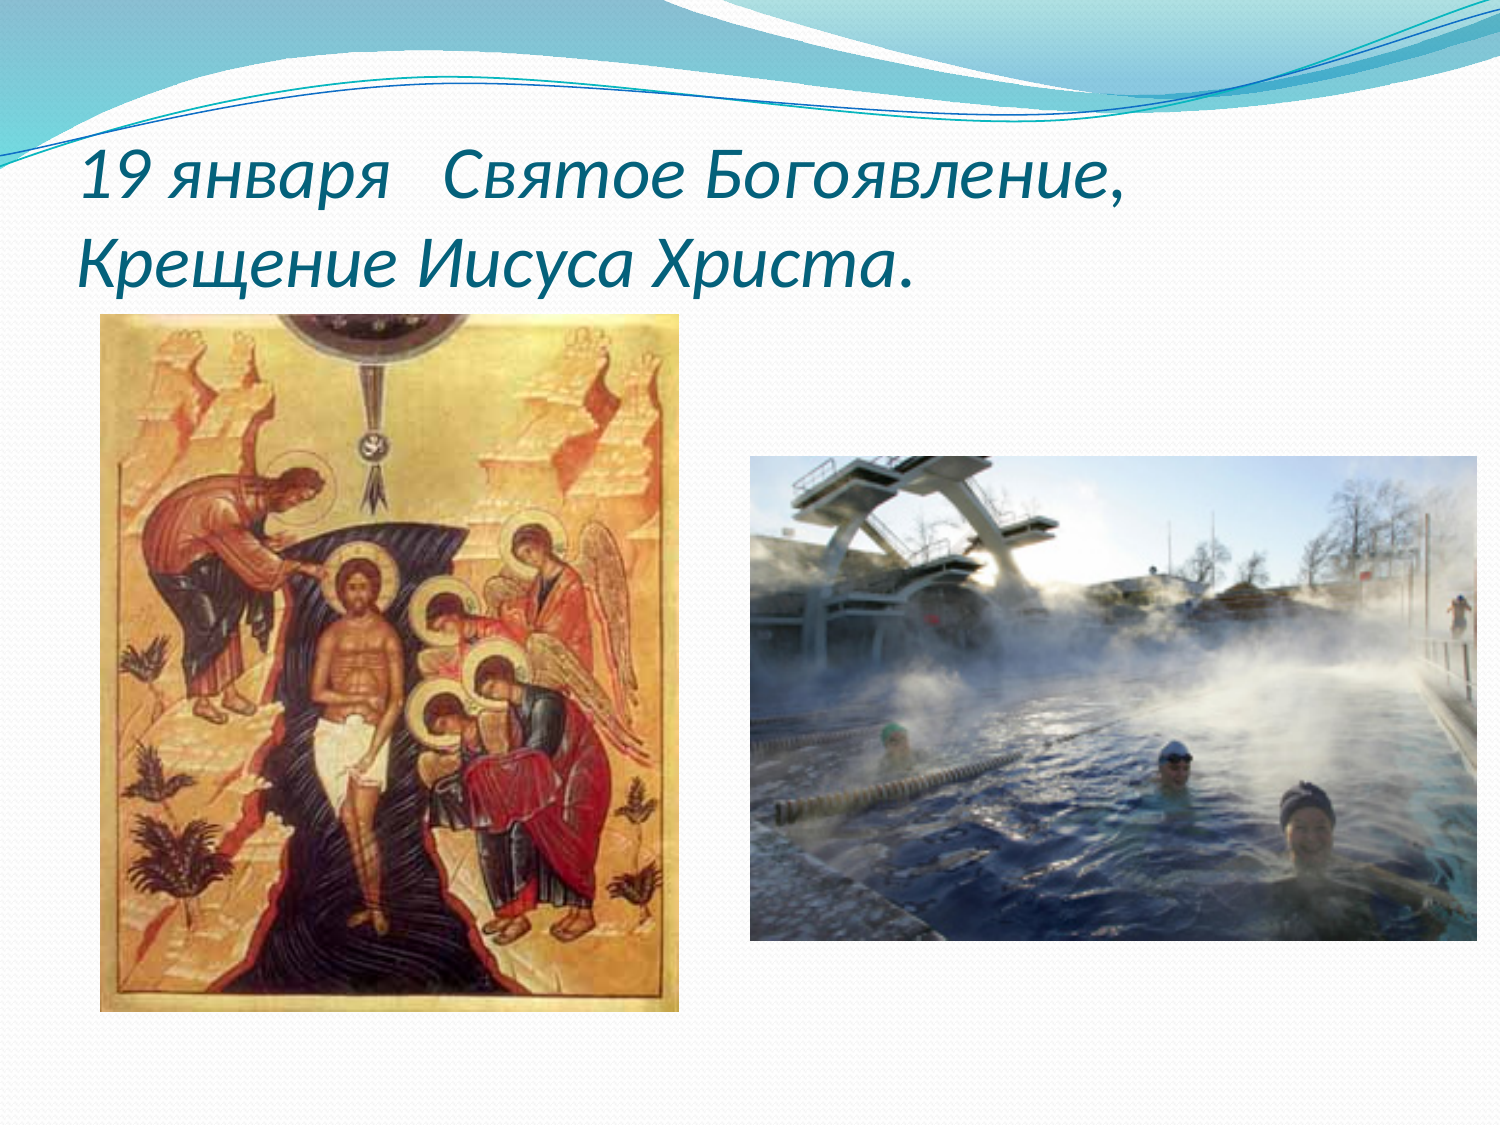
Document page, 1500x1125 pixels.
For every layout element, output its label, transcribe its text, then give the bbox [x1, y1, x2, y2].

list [749, 455, 1477, 941]
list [100, 314, 679, 1012]
title 19 января Святое Богоявление, Крещение Иисуса Христа. [75, 115, 1425, 303]
